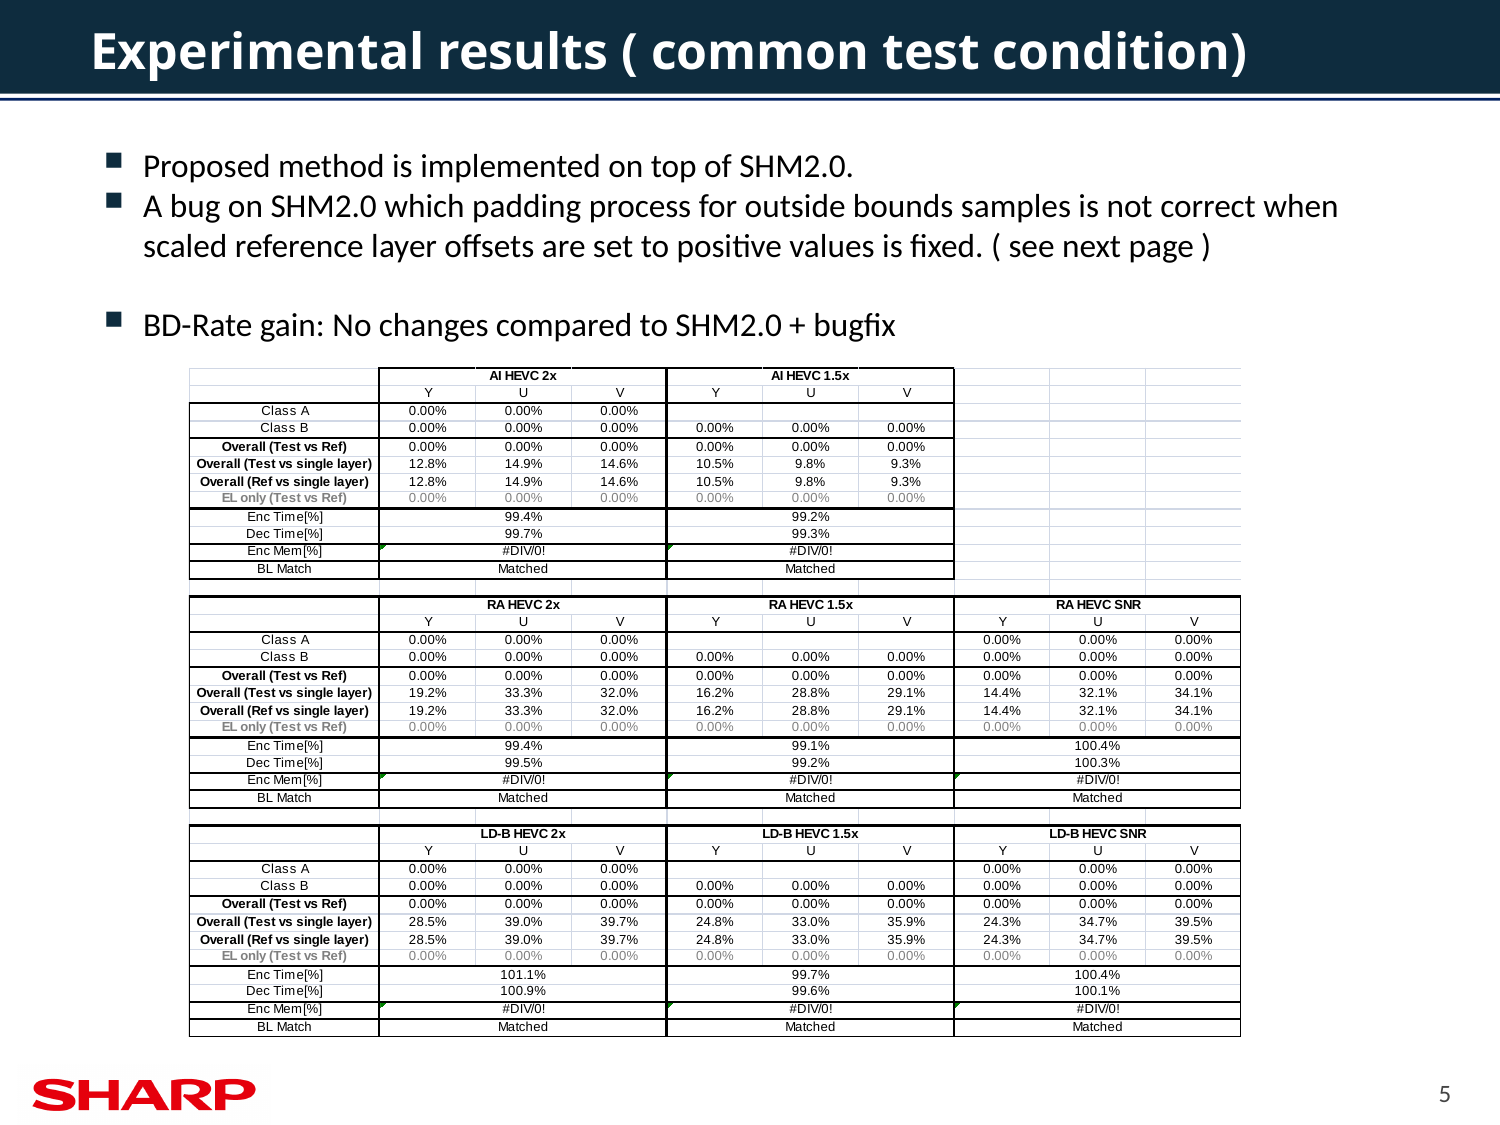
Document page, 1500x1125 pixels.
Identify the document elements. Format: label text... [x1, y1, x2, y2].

title Experimental results ( common test condition) [74, 15, 1426, 85]
list Proposed method is implemented on top of SHM2.0. A bug on SHM2.0 which padding process for outside bounds samples is not correct when scaled reference layer offsets are set to positive values is fixed. ( see next page ) BD-Rate gain: No changes compared to SHM2.0 + bugfix [74, 128, 1426, 1051]
picture [17, 1064, 271, 1125]
picture [188, 367, 1243, 1039]
slide_number 5 [1345, 1062, 1467, 1108]
